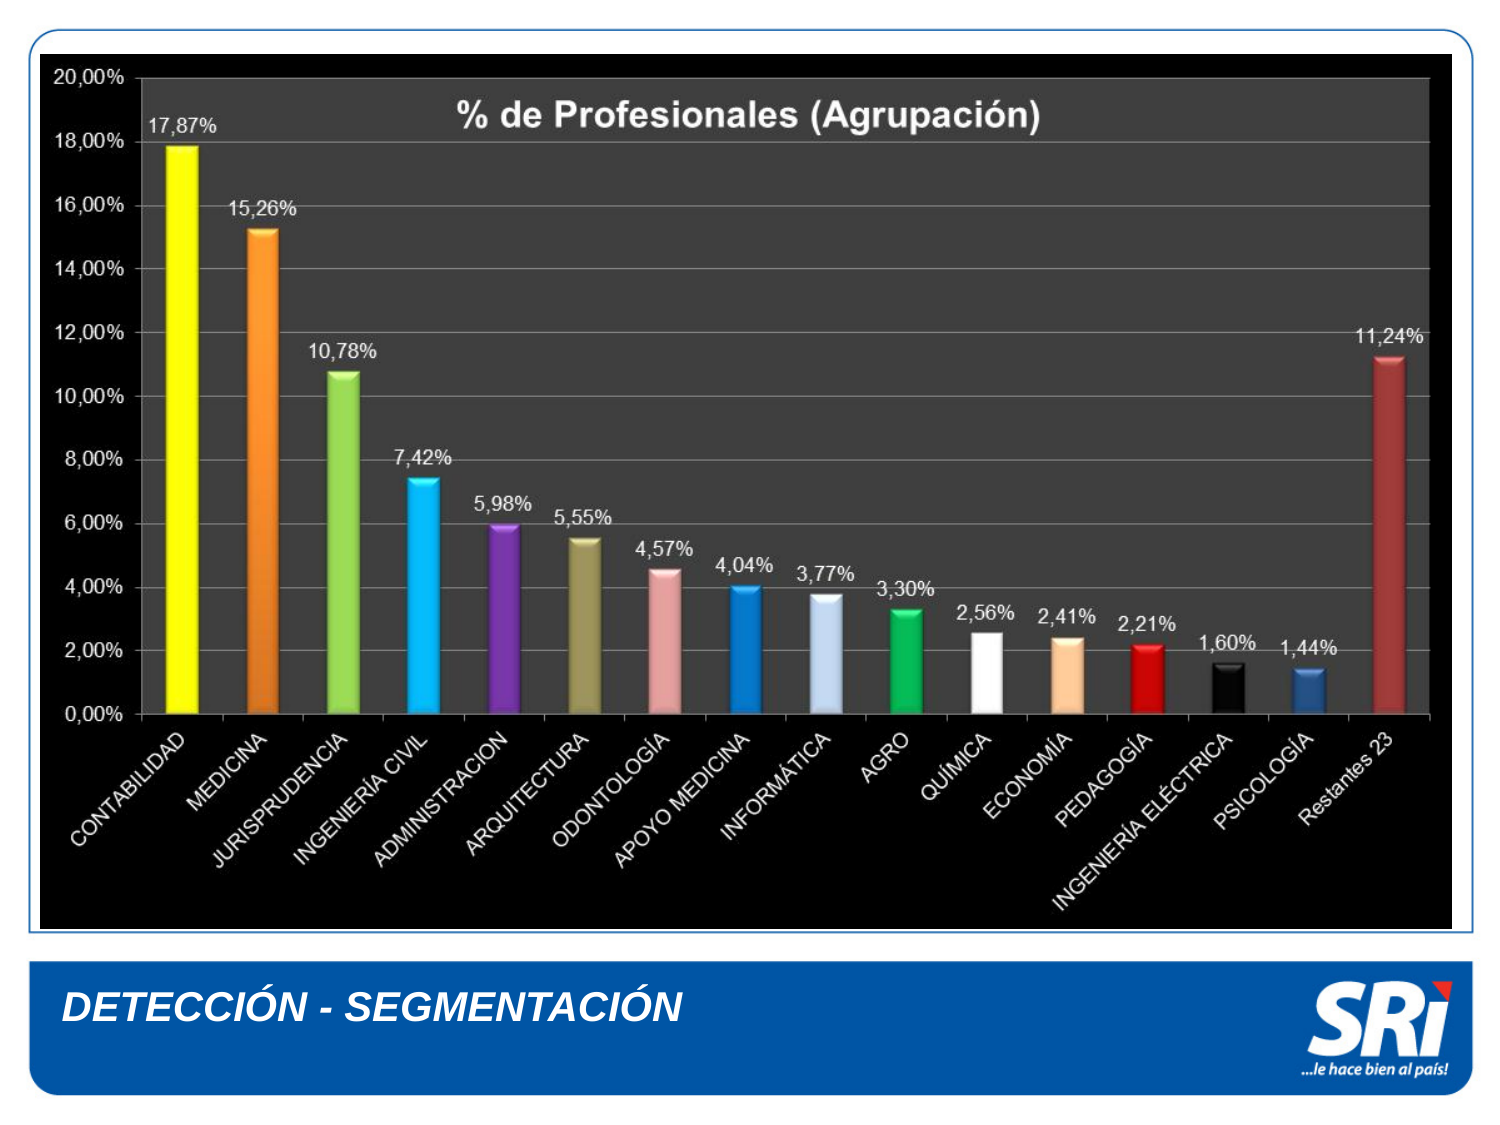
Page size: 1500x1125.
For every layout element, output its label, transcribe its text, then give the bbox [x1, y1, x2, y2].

picture [0, 0, 1500, 1125]
text_box DETECCIÓN - SEGMENTACIÓN [46, 972, 1289, 1038]
